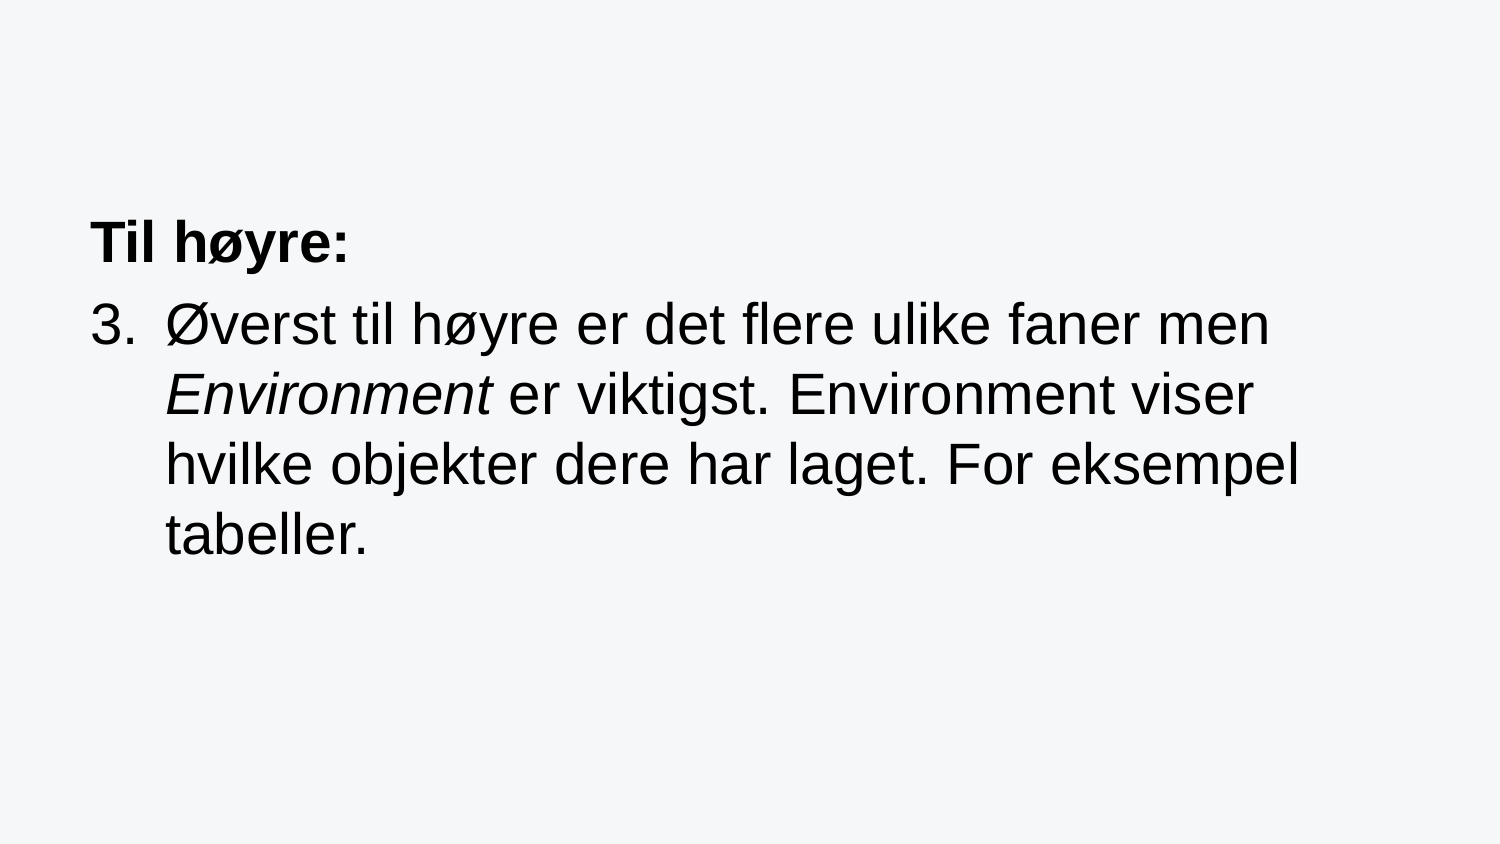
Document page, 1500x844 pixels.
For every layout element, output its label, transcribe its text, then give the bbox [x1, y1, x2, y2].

list Til høyre: Øverst til høyre er det flere ulike faner men Environment er viktigst. Environment viser hvilke objekter dere har laget. For eksempel tabeller. [75, 196, 1425, 754]
